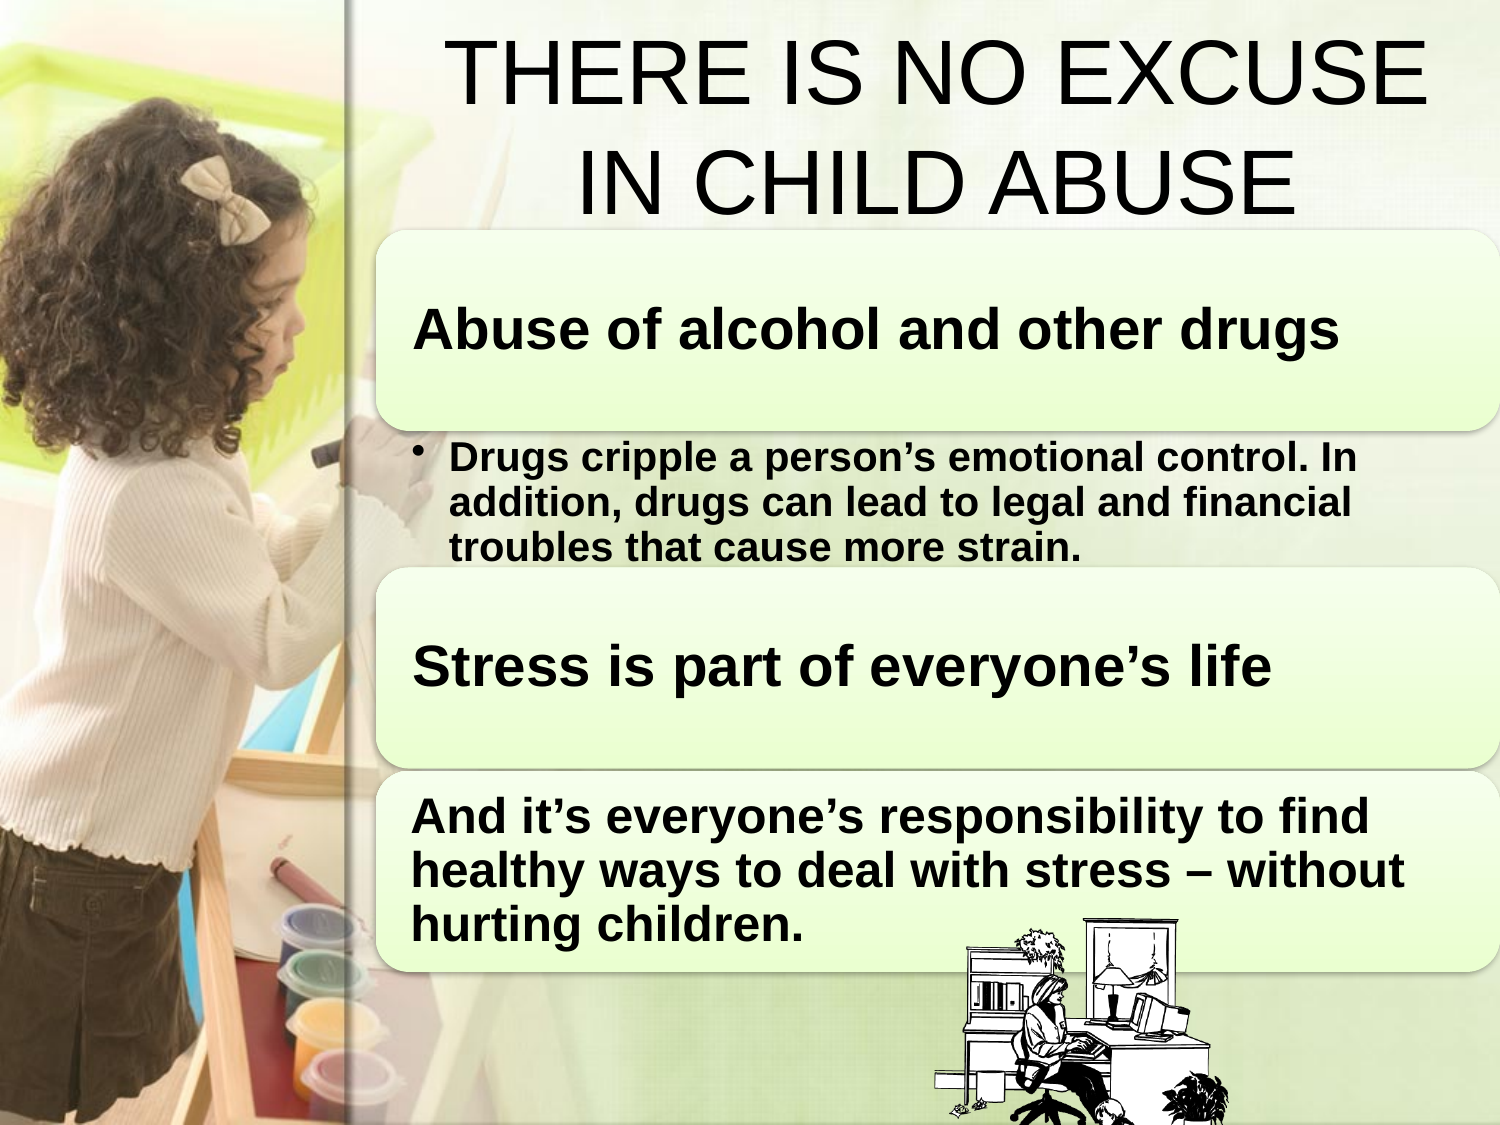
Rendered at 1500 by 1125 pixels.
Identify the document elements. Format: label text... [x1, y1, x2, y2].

title THERE IS NO EXCUSE IN CHILD ABUSE [375, 29, 1500, 217]
picture [0, 0, 1500, 1125]
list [375, 229, 1500, 973]
